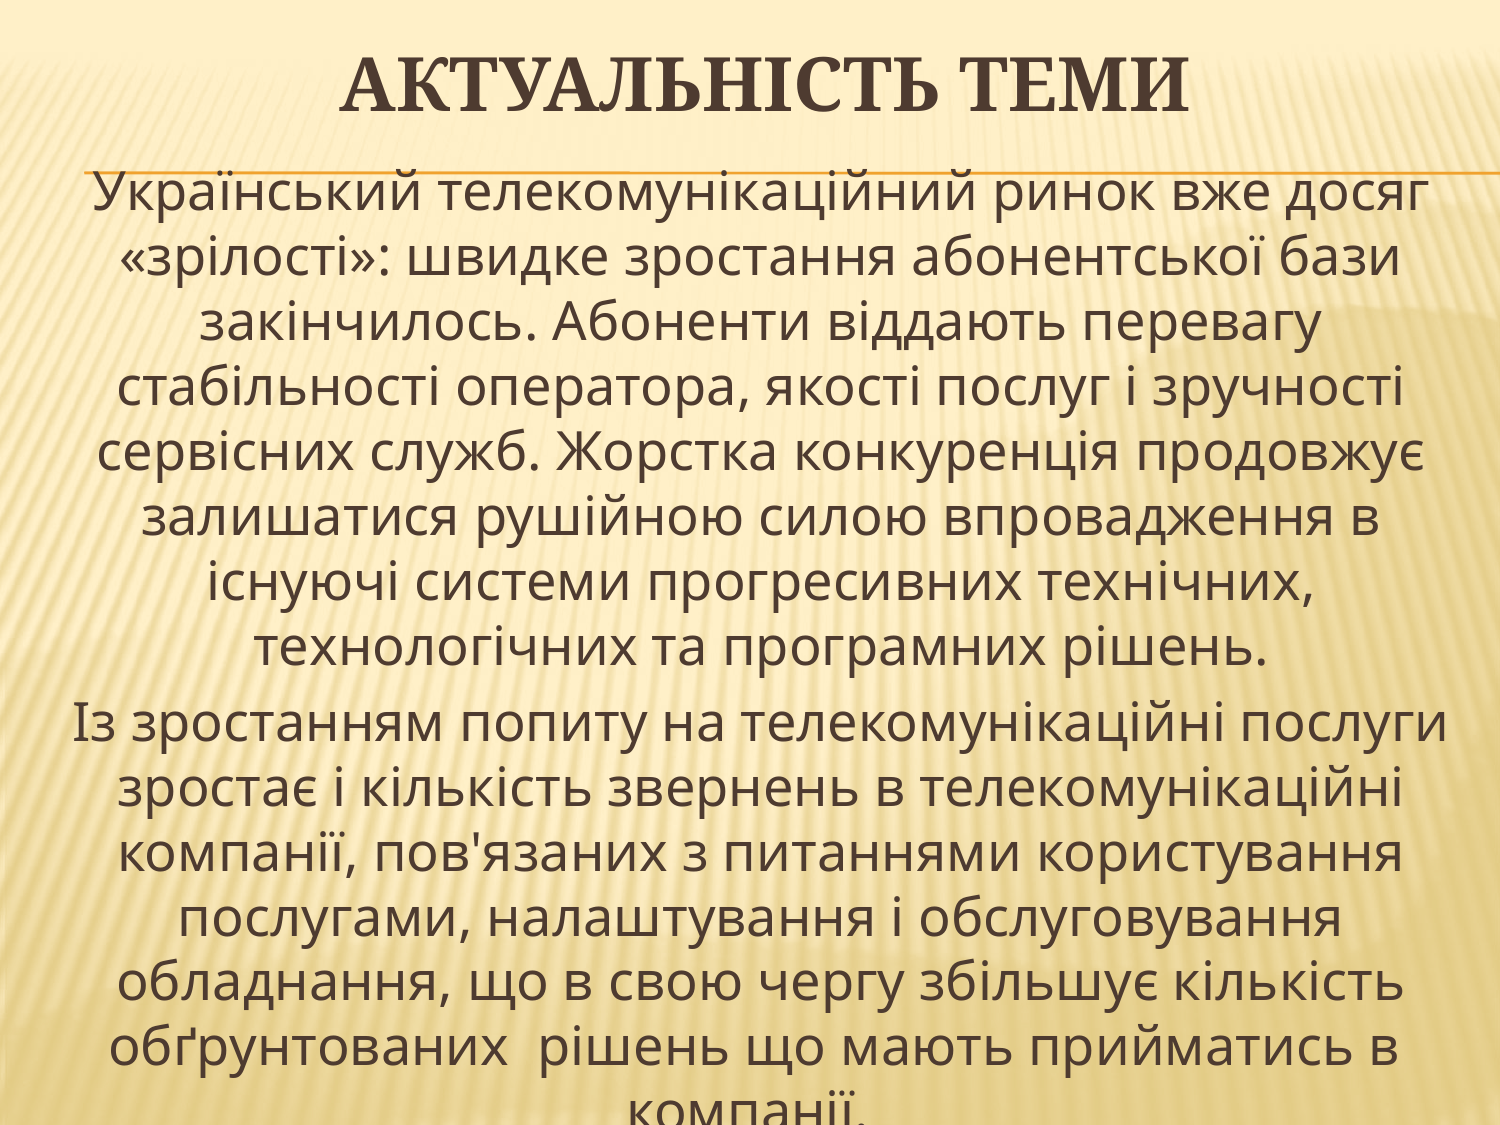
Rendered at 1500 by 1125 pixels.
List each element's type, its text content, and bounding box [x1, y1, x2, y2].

list Український телекомунікаційний ринок вже досяг «зрілості»: швидке зростання абонентської бази закінчилось. Абоненти віддають перевагу стабільності оператора, якості послуг і зручності сервісних служб. Жорстка конкуренція продовжує залишатися рушійною силою впровадження в існуючі системи прогресивних технічних, технологічних та програмних рішень. Із зростанням попиту на телекомунікаційні послуги зростає і кількість звернень в телекомунікаційні компанії, пов'язаних з питаннями користування послугами, налаштування і обслуговування обладнання, що в свою чергу збільшує кількість обґрунтованих рішень що мають прийматись в компанії. [52, 149, 1471, 1071]
title АКТУАЛЬНІСТЬ ТЕМИ [324, 0, 1258, 149]
